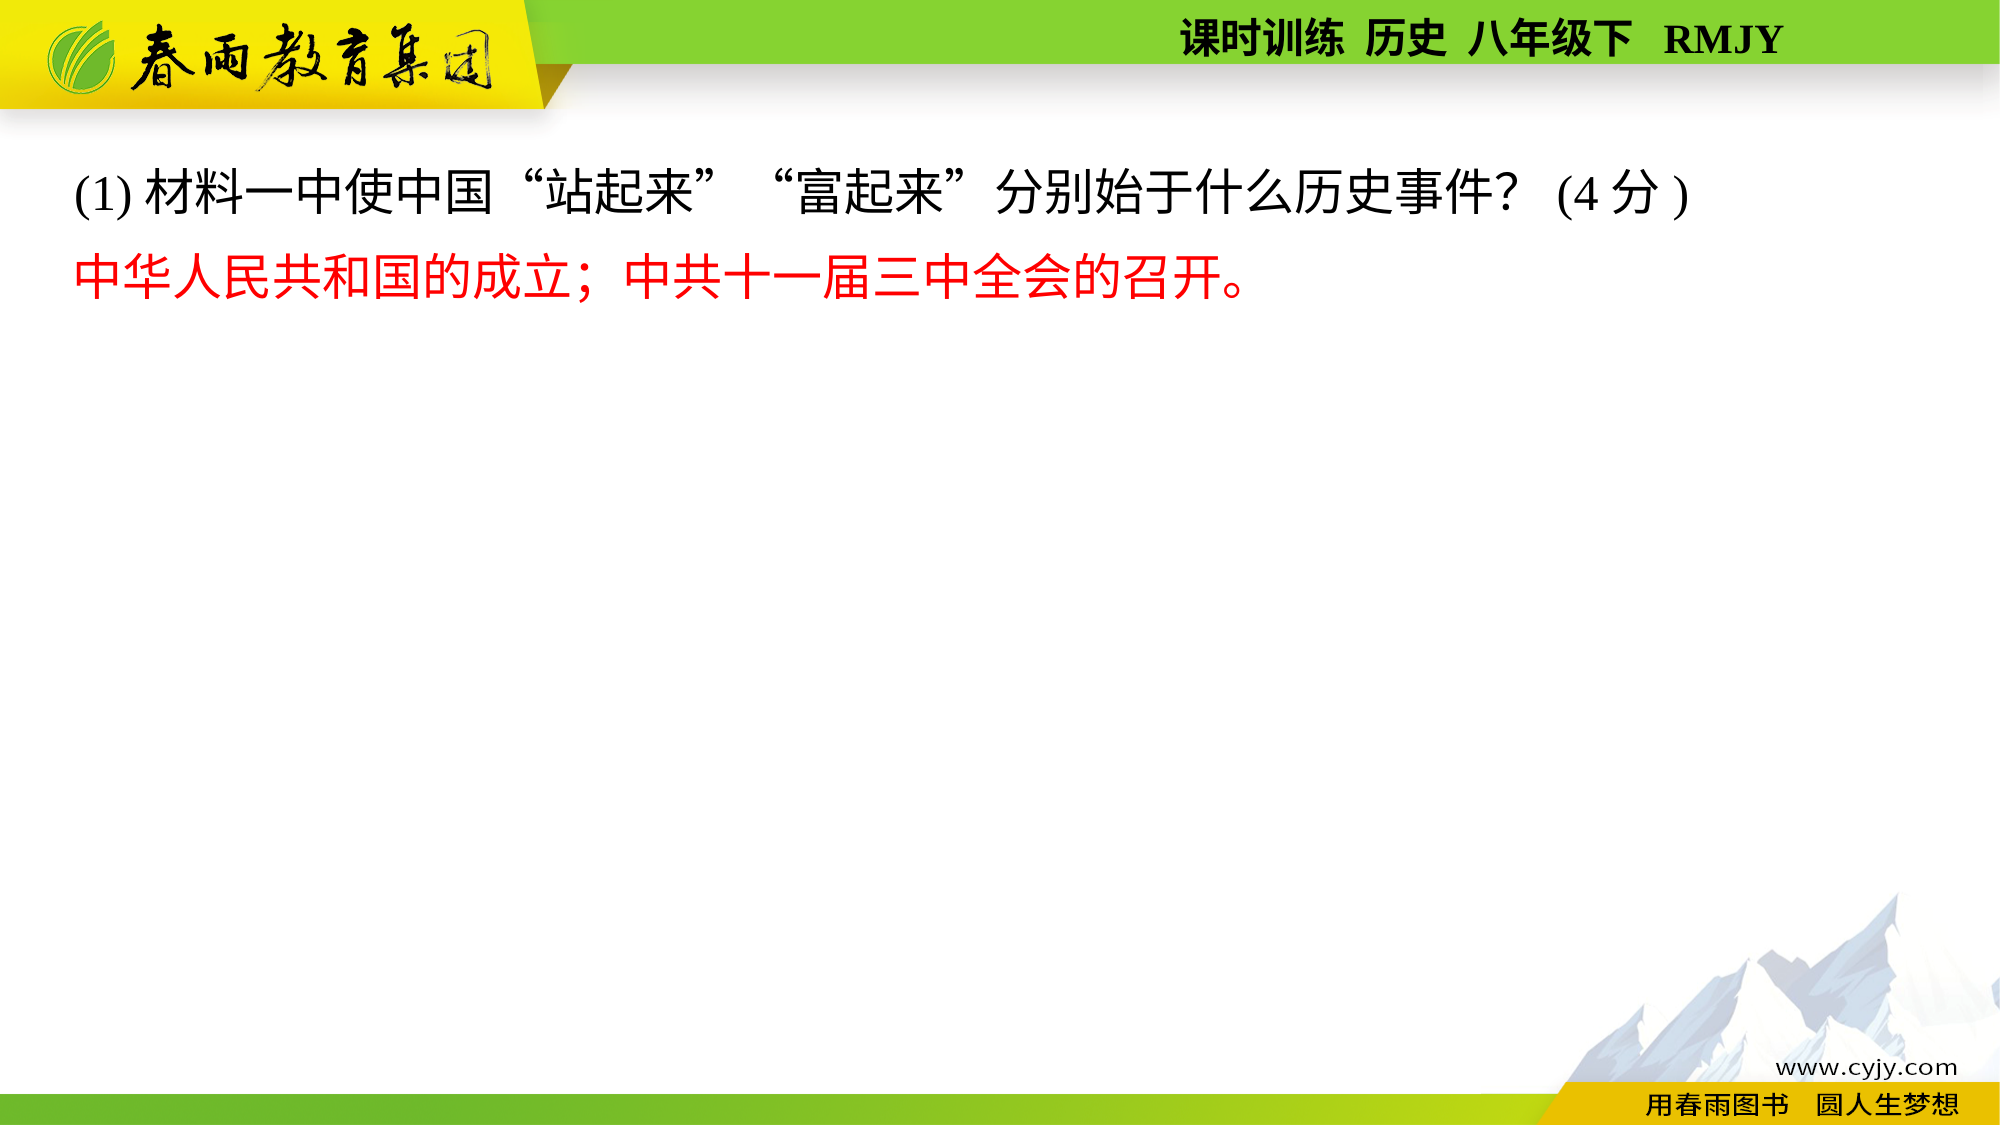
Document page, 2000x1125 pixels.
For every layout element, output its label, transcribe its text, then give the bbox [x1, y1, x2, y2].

picture [0, 0, 2000, 1125]
text_box 中华人民共和国的成立；中共十一届三中全会的召开。 [57, 208, 1942, 313]
list (1)材料一中使中国“站起来”“富起来”分别始于什么历史事件？(4分) [59, 122, 1944, 217]
